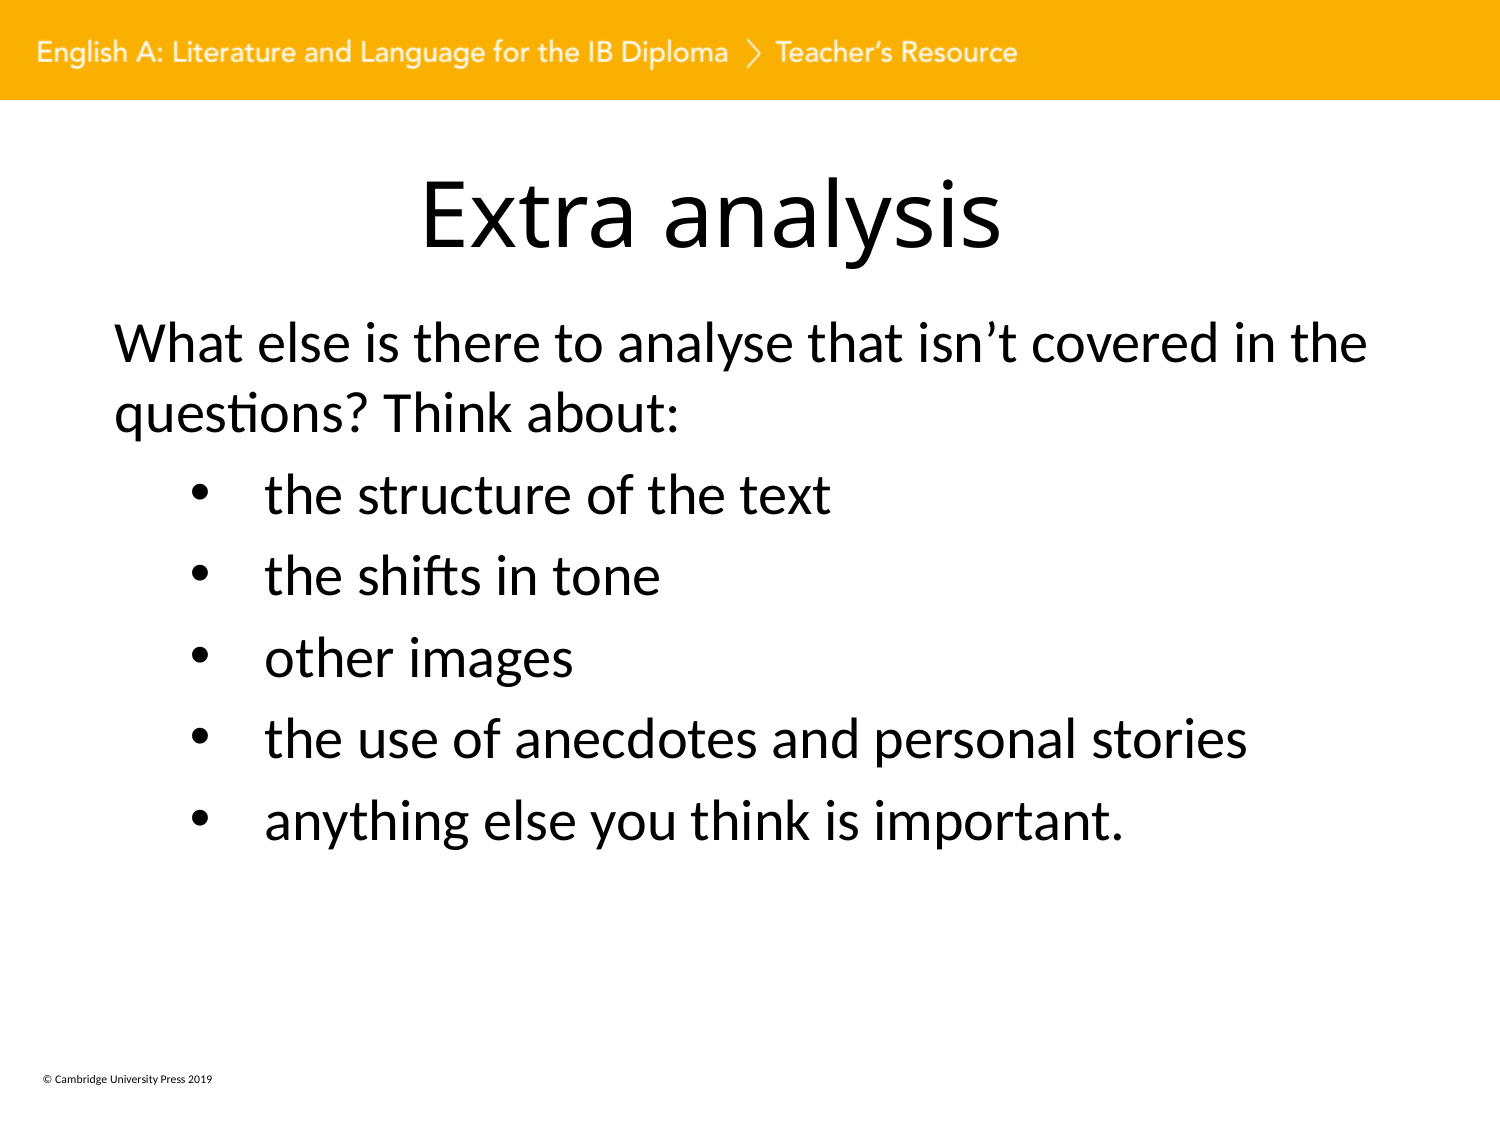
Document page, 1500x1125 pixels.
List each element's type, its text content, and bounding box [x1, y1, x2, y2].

text_box What else is there to analyse that isn’t covered in the questions? Think about: the structure of the text the shifts in tone other images the use of anecdotes and personal stories anything else you think is important. [99, 297, 1432, 1035]
text_box Extra analysis [0, 117, 1500, 305]
subtitle © Cambridge University Press 2019 [27, 1063, 1388, 1093]
picture [0, 0, 1500, 101]
